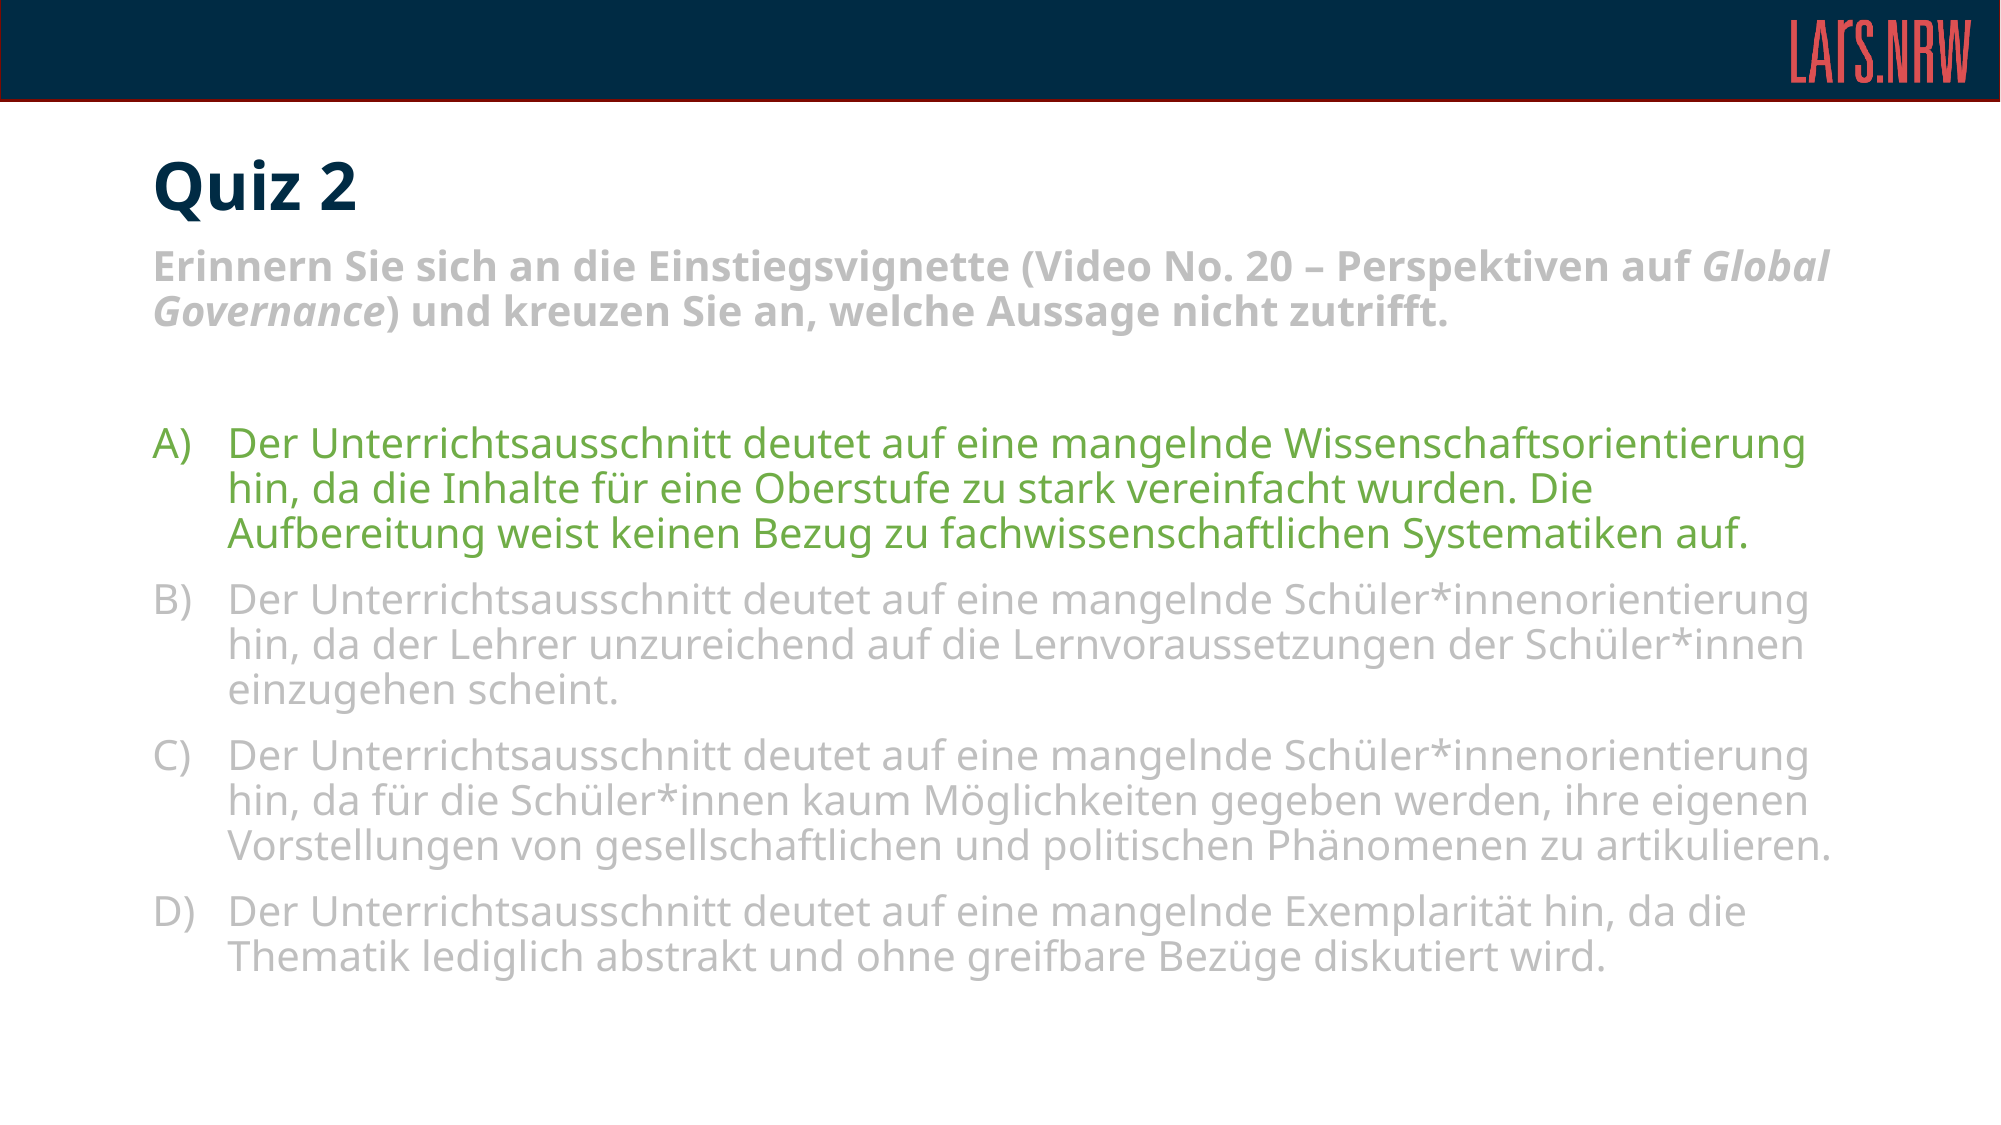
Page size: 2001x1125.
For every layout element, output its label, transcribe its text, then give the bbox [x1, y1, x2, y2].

picture [1773, 6, 1977, 99]
text_box Quiz 2 Erinnern Sie sich an die Einstiegsvignette (Video No. 20 – Perspektiven auf Global Governance) und kreuzen Sie an, welche Aussage nicht zutrifft. Der Unterrichtsausschnitt deutet auf eine mangelnde Wissenschaftsorientierung hin, da die Inhalte für eine Oberstufe zu stark vereinfacht wurden. Die Aufbereitung weist keinen Bezug zu fachwissenschaftlichen Systematiken auf. Der Unterrichtsausschnitt deutet auf eine mangelnde Schüler*innenorientierung hin, da der Lehrer unzureichend auf die Lernvoraussetzungen der Schüler*innen einzugehen scheint. Der Unterrichtsausschnitt deutet auf eine mangelnde Schüler*innenorientierung hin, da für die Schüler*innen kaum Möglichkeiten gegeben werden, ihre eigenen Vorstellungen von gesellschaftlichen und politischen Phänomenen zu artikulieren. Der Unterrichtsausschnitt deutet auf eine mangelnde Exemplarität hin, da die Thematik lediglich abstrakt und ohne greifbare Bezüge diskutiert wird. [137, 145, 1863, 1079]
